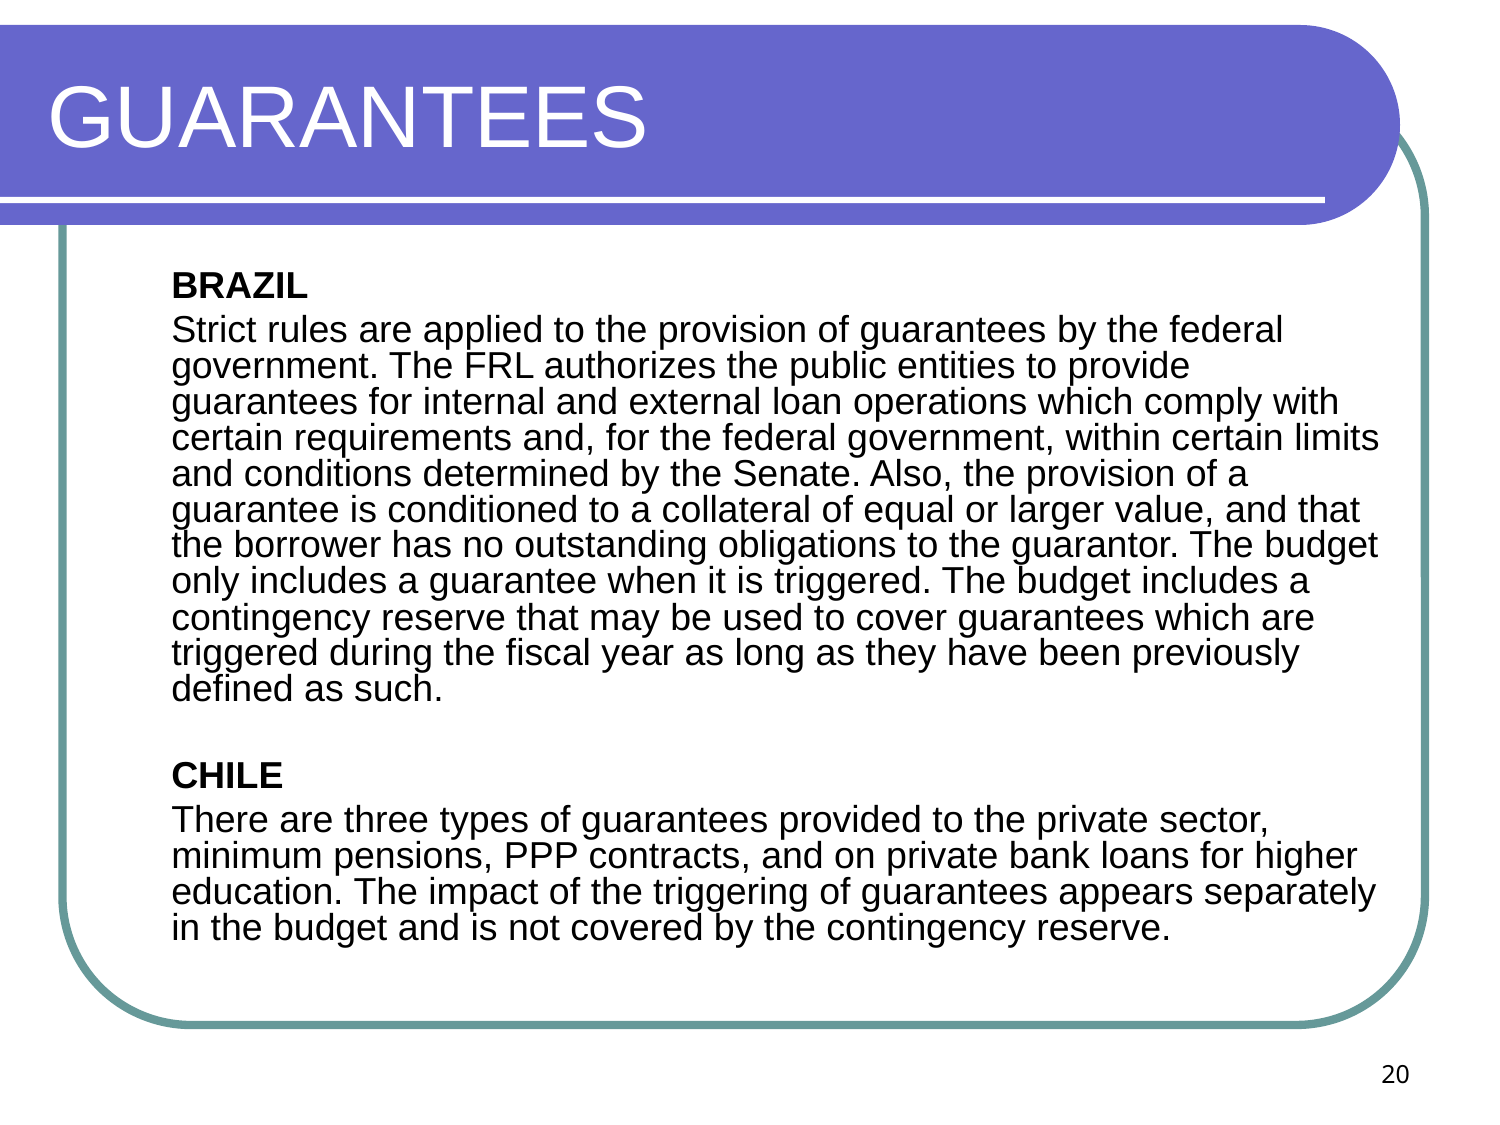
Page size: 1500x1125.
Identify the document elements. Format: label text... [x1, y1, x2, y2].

list BRAZIL Strict rules are applied to the provision of guarantees by the federal government. The FRL authorizes the public entities to provide guarantees for internal and external loan operations which comply with certain requirements and, for the federal government, within certain limits and conditions determined by the Senate. Also, the provision of a guarantee is conditioned to a collateral of equal or larger value, and that the borrower has no outstanding obligations to the guarantor. The budget only includes a guarantee when it is triggered. The budget includes a contingency reserve that may be used to cover guarantees which are triggered during the fiscal year as long as they have been previously defined as such. CHILE There are three types of guarantees provided to the private sector, minimum pensions, PPP contracts, and on private bank loans for higher education. The impact of the triggering of guarantees appears separately in the budget and is not covered by the contingency reserve. [99, 262, 1401, 988]
title GUARANTEES [31, 37, 1348, 188]
slide_number 20 [1074, 1024, 1426, 1101]
